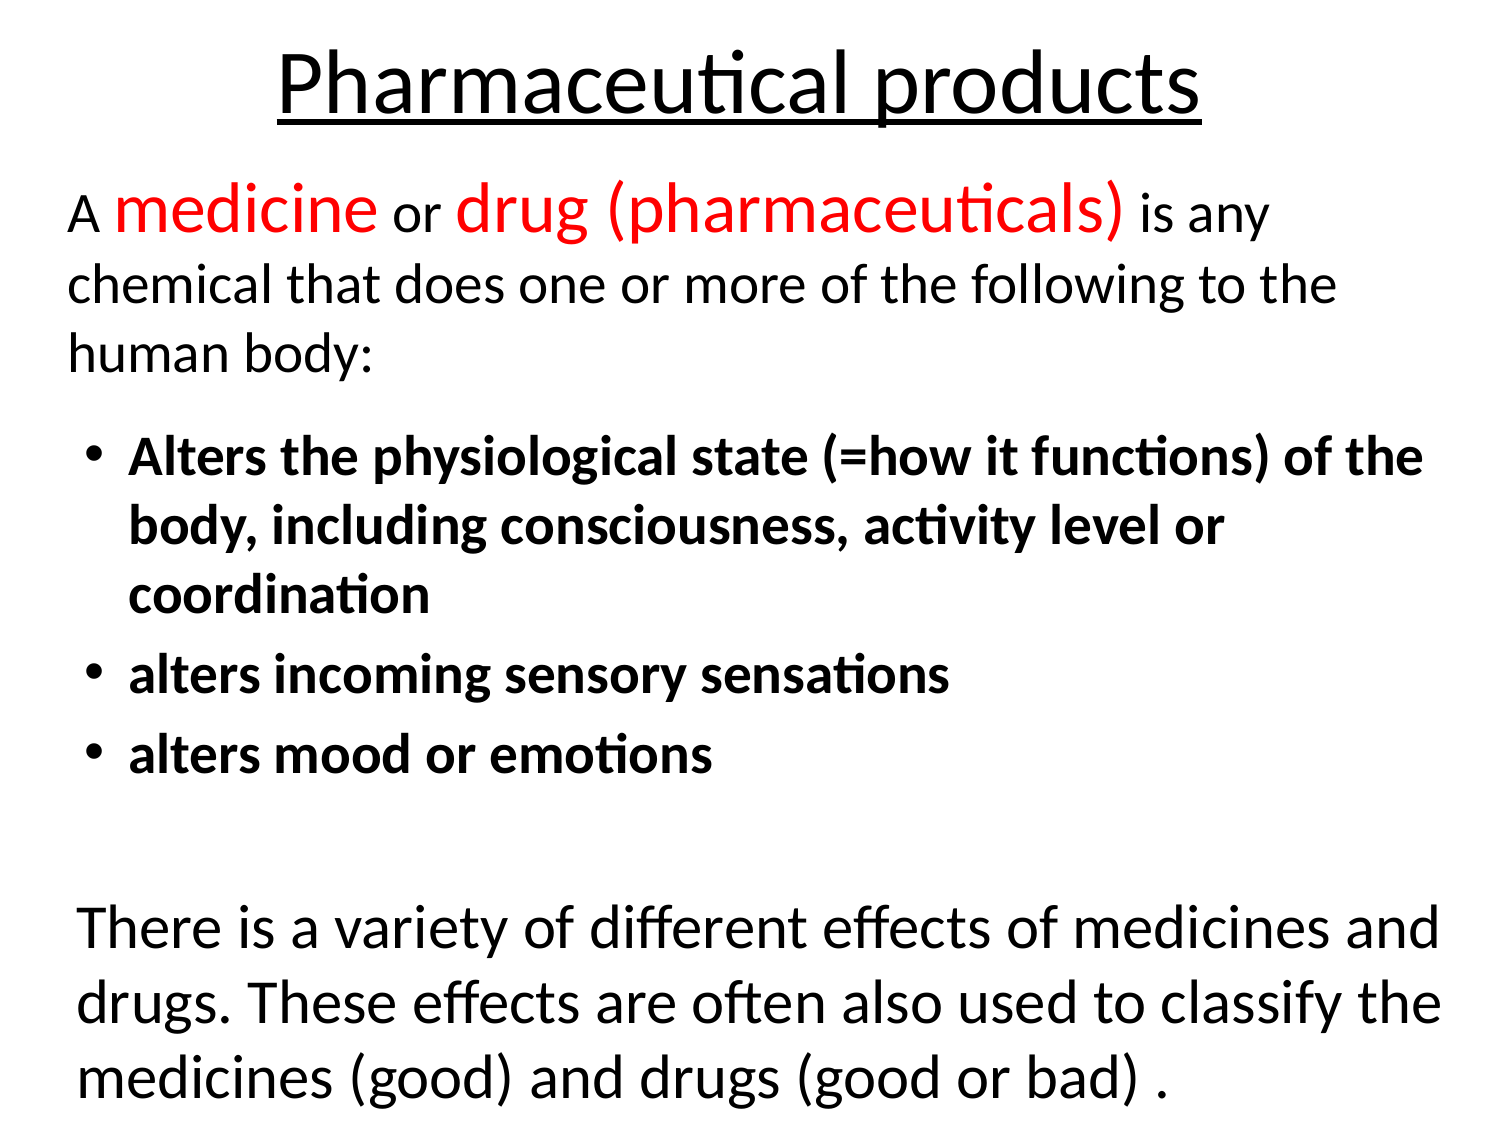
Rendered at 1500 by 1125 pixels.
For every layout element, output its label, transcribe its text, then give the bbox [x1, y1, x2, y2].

title Pharmaceutical products [75, 0, 1425, 153]
list A medicine or drug (pharmaceuticals) is any chemical that does one or more of the following to the human body: Alters the physiological state (=how it functions) of the body, including consciousness, activity level or coordination alters incoming sensory sensations alters mood or emotions There is a variety of different effects of medicines and drugs. These effects are often also used to classify the medicines (good) and drugs (good or bad) . [0, 153, 1500, 1125]
